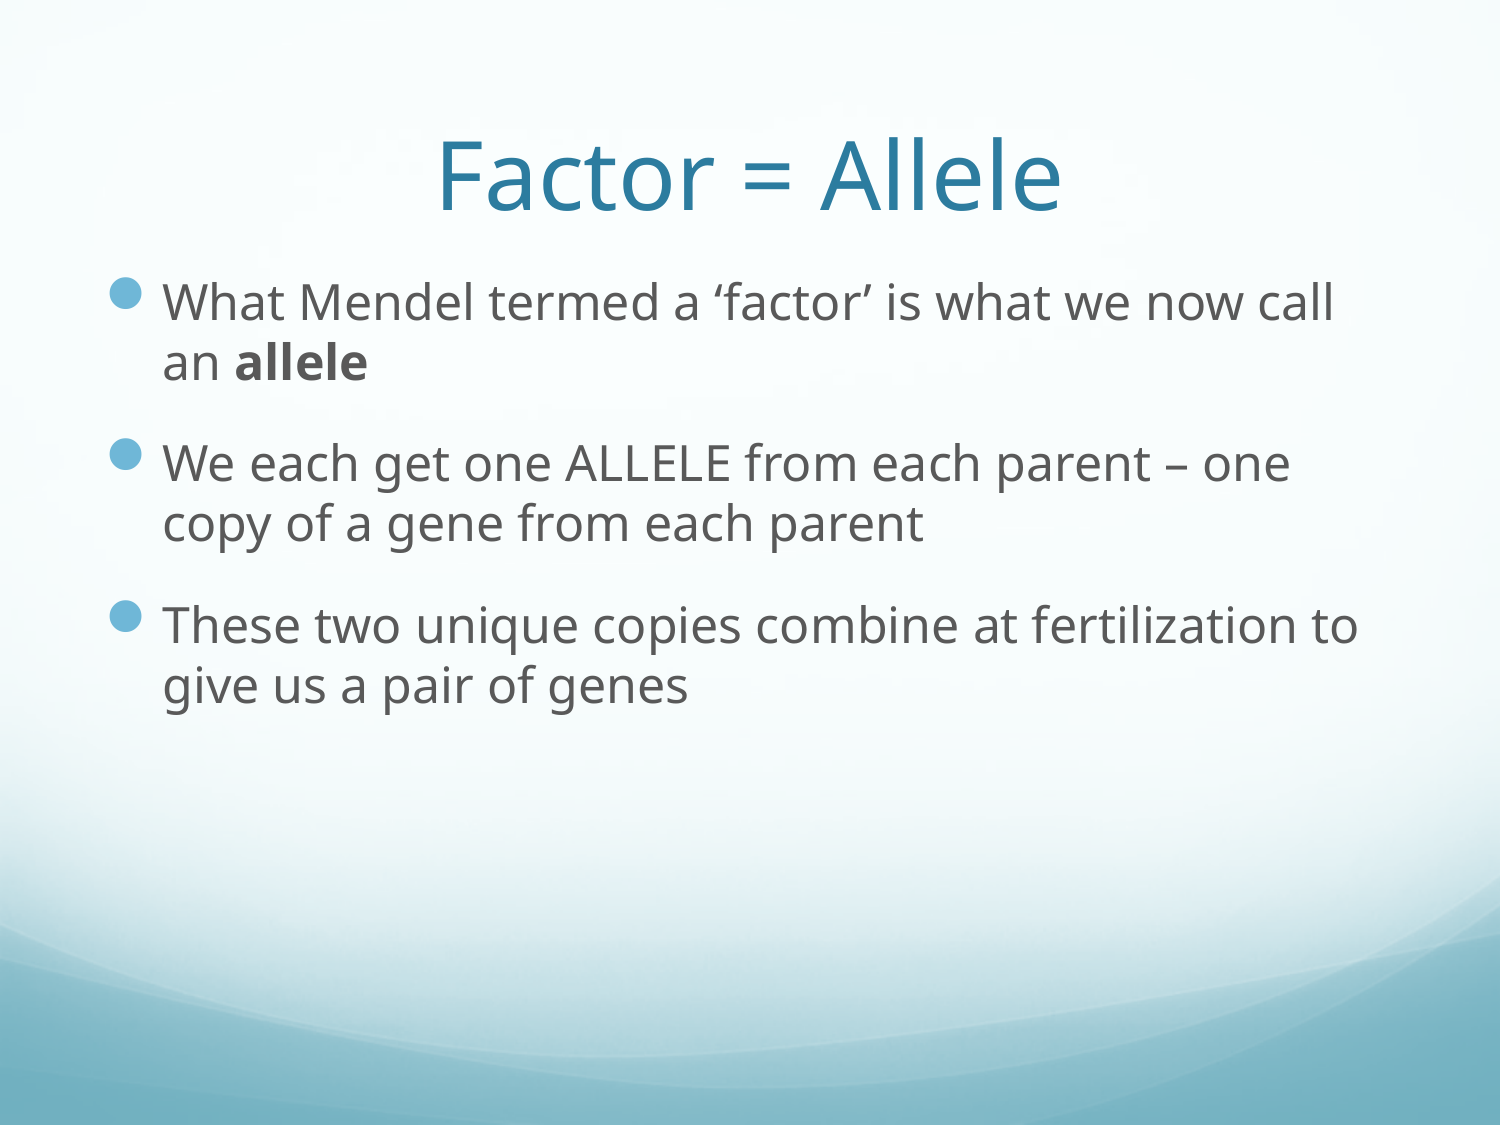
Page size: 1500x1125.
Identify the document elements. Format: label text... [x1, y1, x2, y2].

list What Mendel termed a ‘factor’ is what we now call an allele We each get one ALLELE from each parent – one copy of a gene from each parent These two unique copies combine at fertilization to give us a pair of genes [90, 262, 1410, 975]
title Factor = Allele [90, 17, 1410, 237]
